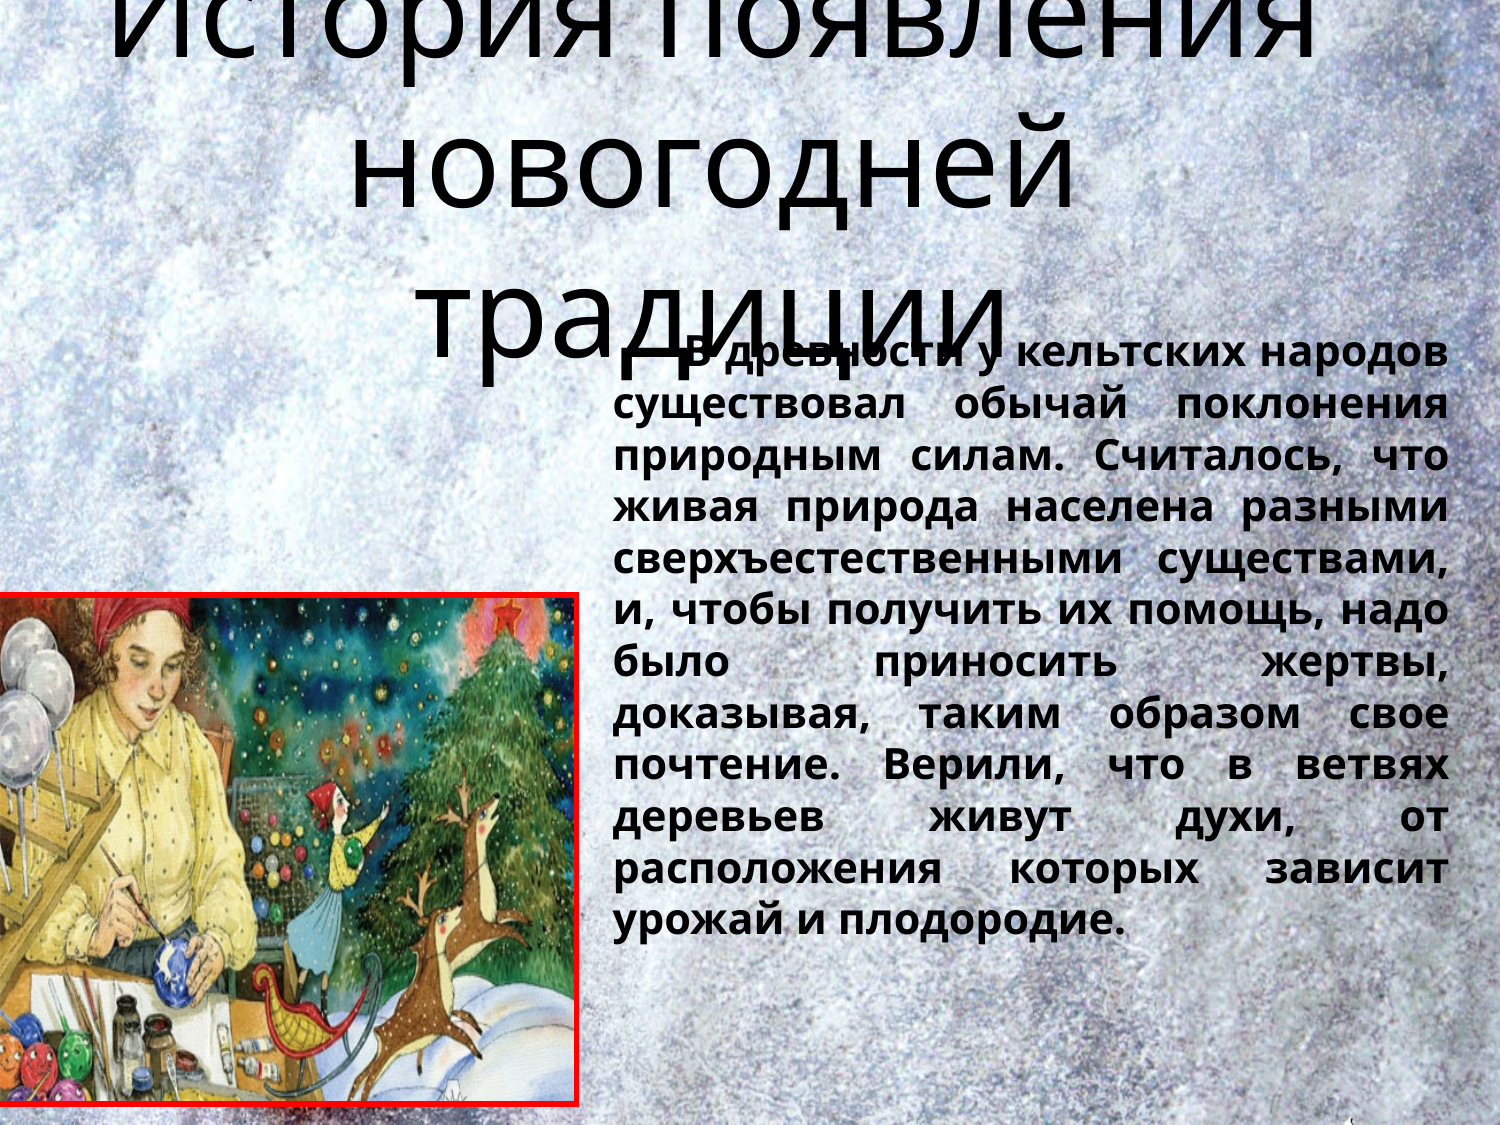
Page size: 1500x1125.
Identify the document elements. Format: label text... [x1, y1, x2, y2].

picture [0, 0, 1500, 1125]
title История появления новогодней традиции [23, 70, 1404, 354]
list В древности у кельтских народов существовал обычай поклонения природным силам. Считалось, что живая природа населена разными сверхъестественными существами, и, чтобы получить их помощь, надо было приносить жертвы, доказывая, таким образом свое почтение. Верили, что в ветвях деревьев живут духи, от расположения которых зависит урожай и плодородие. [597, 316, 1465, 999]
picture [0, 597, 575, 1102]
